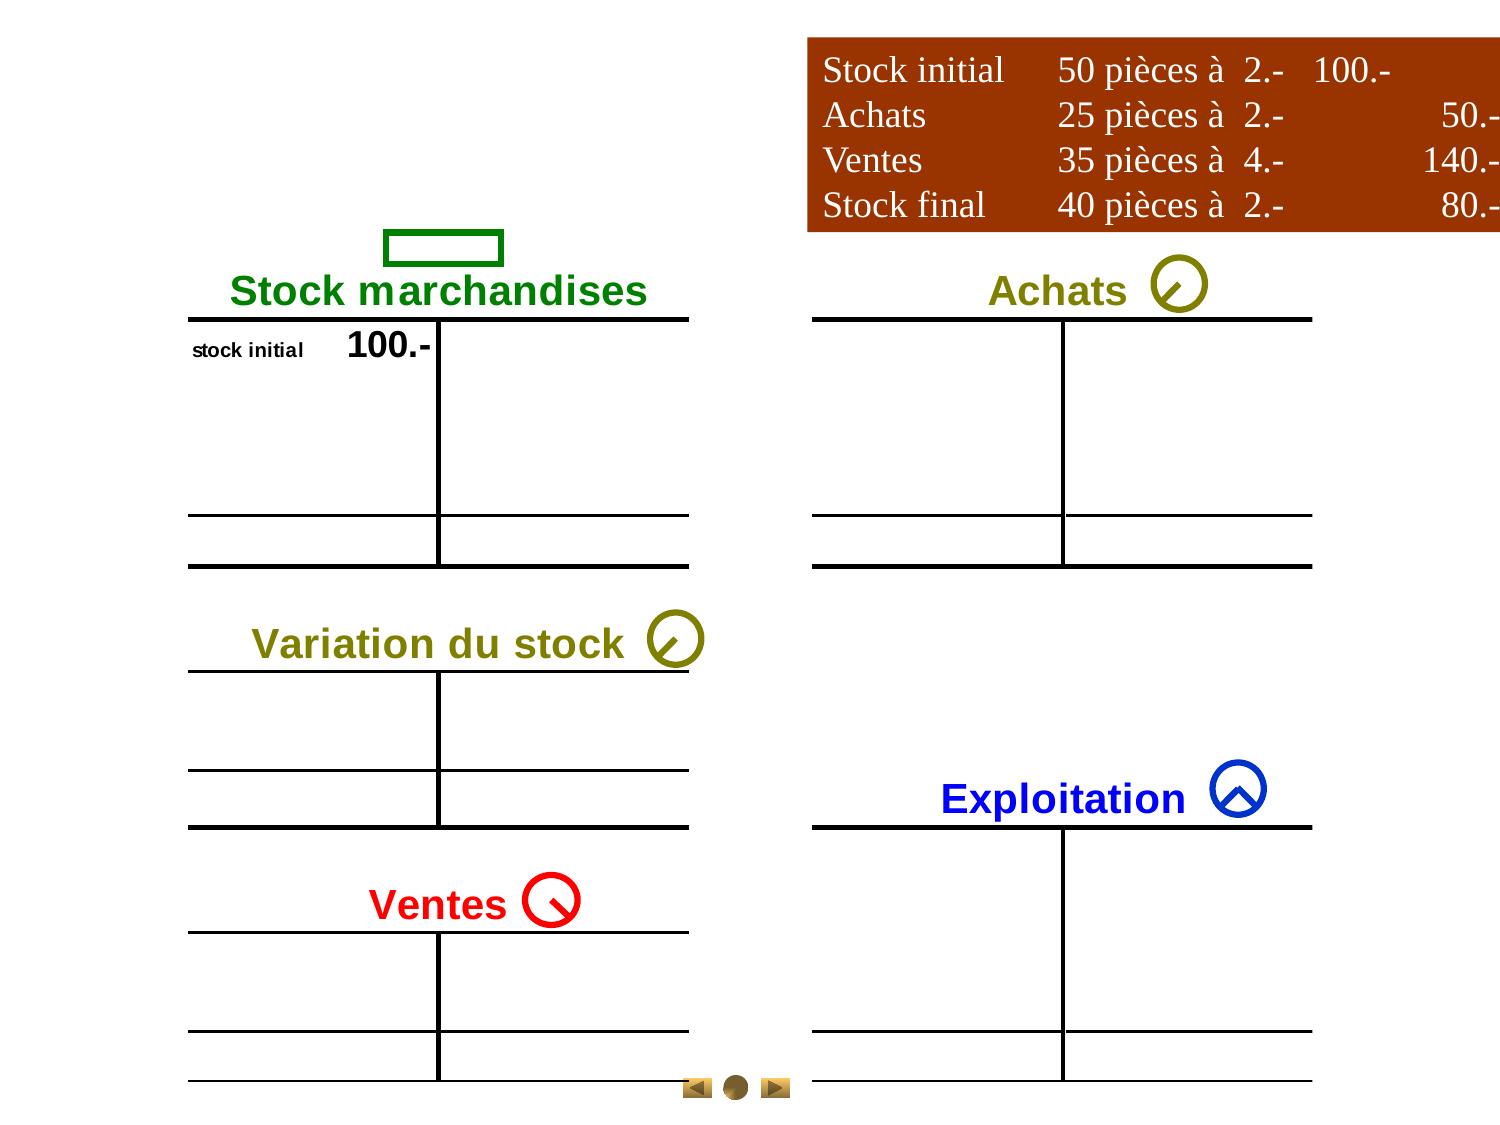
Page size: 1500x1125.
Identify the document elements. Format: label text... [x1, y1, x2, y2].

text_box Stock initial 50 pièces à 2.- 100.- Achats 25 pièces à 2.- 50.- Ventes 35 pièces à 4.- 140.- Stock final 40 pièces à 2.- 80.- [807, 37, 1500, 233]
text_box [524, 874, 578, 926]
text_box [649, 612, 702, 665]
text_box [1212, 762, 1264, 815]
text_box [187, 262, 1314, 1083]
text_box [1153, 257, 1205, 310]
text_box [385, 232, 501, 262]
